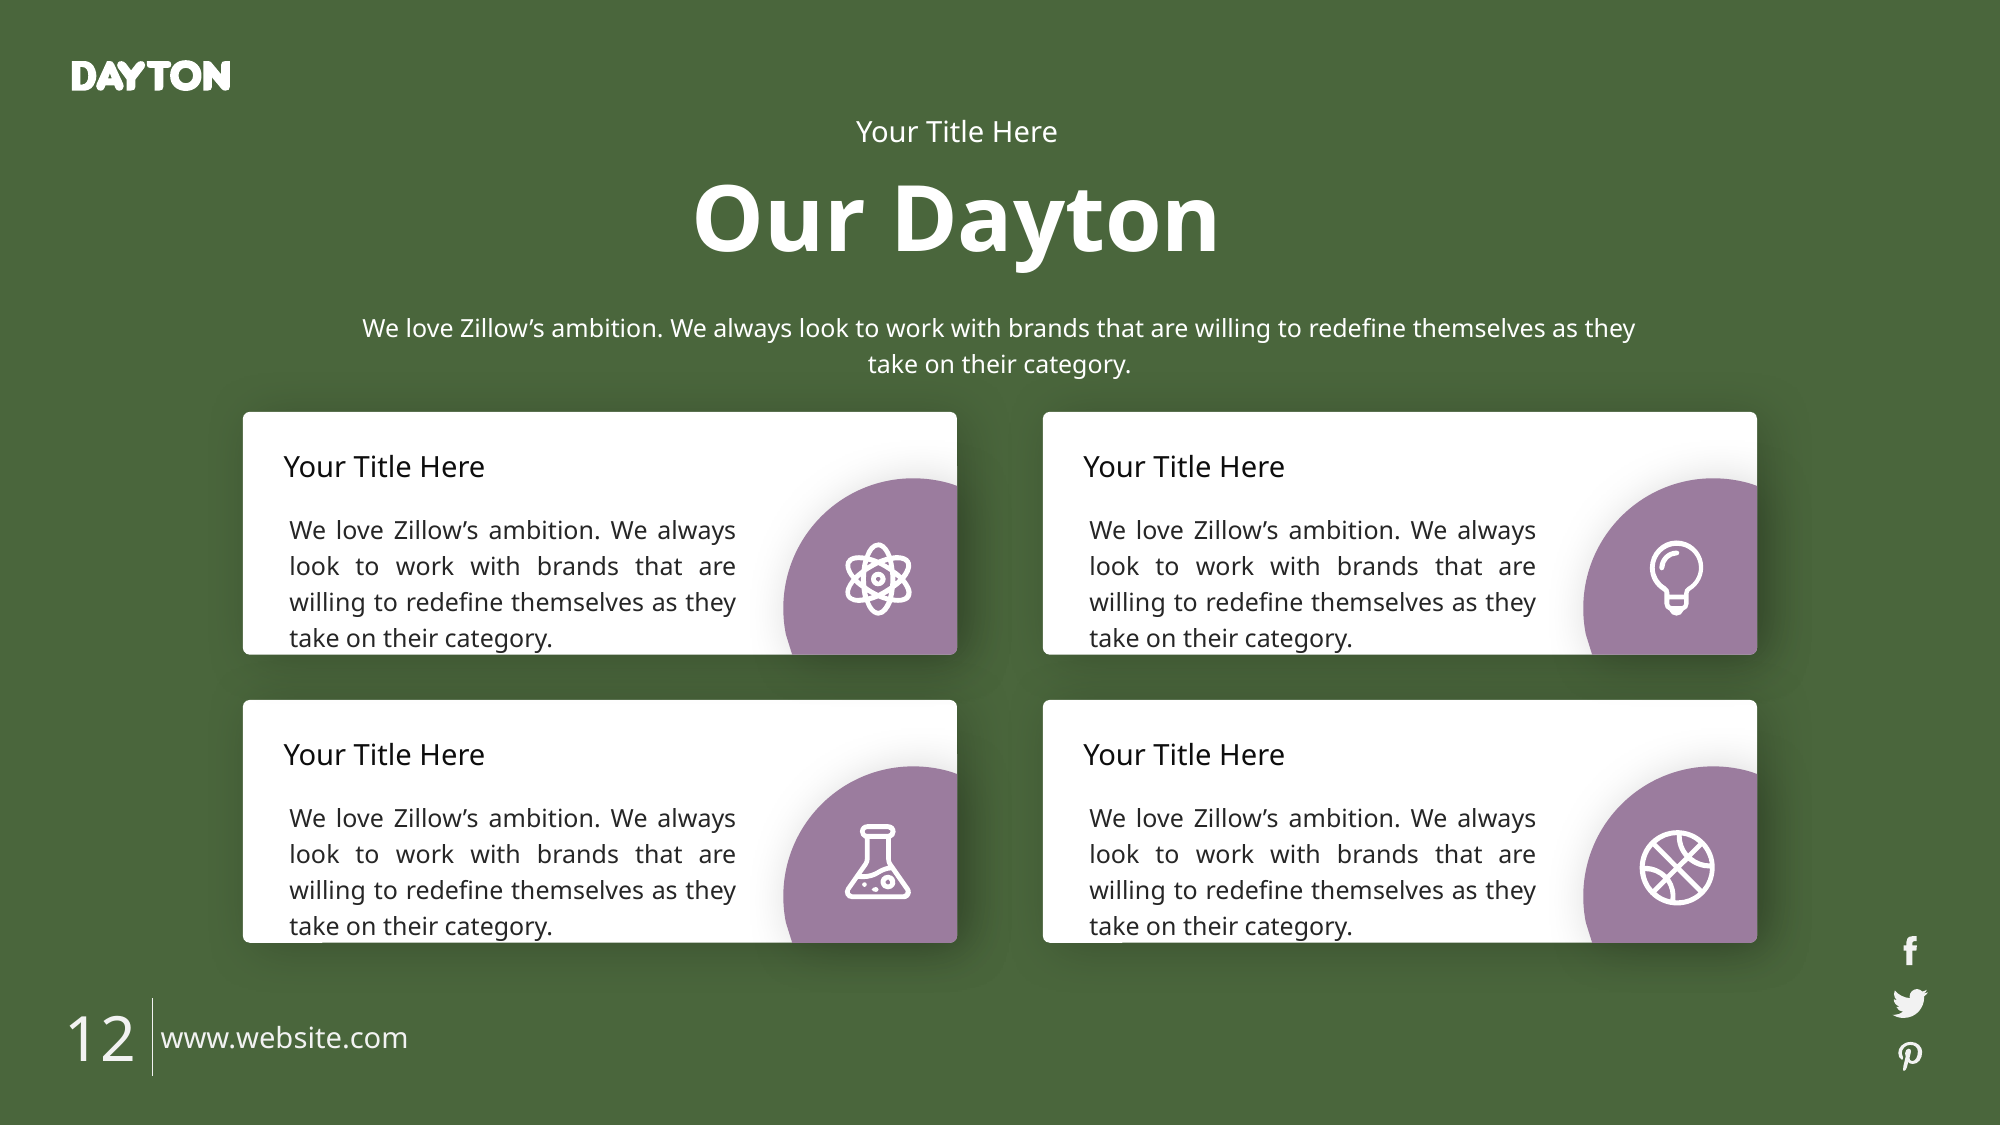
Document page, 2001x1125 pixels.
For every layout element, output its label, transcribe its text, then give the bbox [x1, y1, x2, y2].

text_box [1583, 478, 1758, 655]
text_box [1583, 766, 1758, 943]
text_box We love Zillow’s ambition. We always look to work with brands that are willing to redefine themselves as they take on their category. [329, 298, 1671, 386]
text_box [1074, 729, 1552, 914]
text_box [783, 766, 958, 943]
text_box [1041, 698, 1759, 944]
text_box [701, 106, 1213, 279]
text_box [241, 410, 959, 656]
text_box [241, 698, 959, 944]
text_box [274, 441, 752, 626]
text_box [1074, 441, 1552, 626]
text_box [274, 729, 752, 914]
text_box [783, 478, 958, 655]
text_box [1041, 410, 1759, 656]
